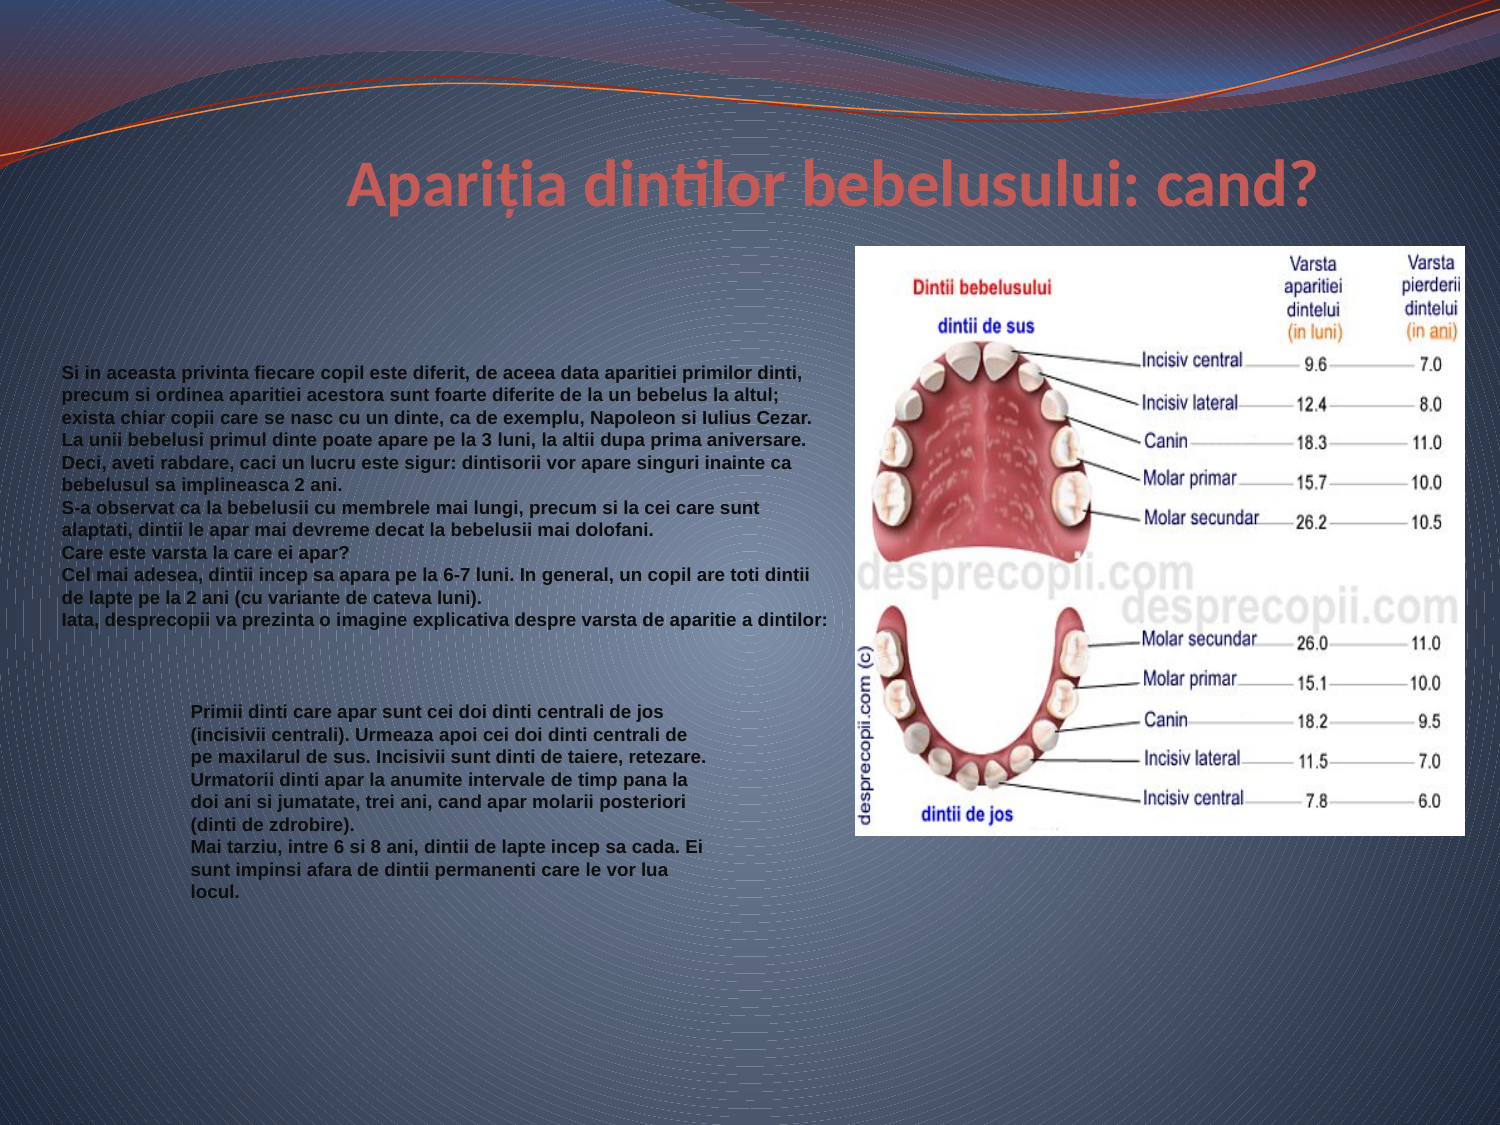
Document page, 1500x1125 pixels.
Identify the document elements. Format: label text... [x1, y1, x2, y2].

text_box Si in aceasta privinta fiecare copil este diferit, de aceea data aparitiei primilor dinti, precum si ordinea aparitiei acestora sunt foarte diferite de la un bebelus la altul; exista chiar copii care se nasc cu un dinte, ca de exemplu, Napoleon si Iulius Cezar. La unii bebelusi primul dinte poate apare pe la 3 luni, la altii dupa prima aniversare. Deci, aveti rabdare, caci un lucru este sigur: dintisorii vor apare singuri inainte ca bebelusul sa implineasca 2 ani. S-a observat ca la bebelusii cu membrele mai lungi, precum si la cei care sunt alaptati, dintii le apar mai devreme decat la bebelusii mai dolofani. Care este varsta la care ei apar? Cel mai adesea, dintii incep sa apara pe la 6-7 luni. In general, un copil are toti dintii de lapte pe la 2 ani (cu variante de cateva luni). Iata, desprecopii va prezinta o imagine explicativa despre varsta de aparitie a dintilor: [46, 353, 844, 638]
text_box Primii dinti care apar sunt cei doi dinti centrali de jos (incisivii centrali). Urmeaza apoi cei doi dinti centrali de pe maxilarul de sus. Incisivii sunt dinti de taiere, retezare. Urmatorii dinti apar la anumite intervale de timp pana la doi ani si jumatate, trei ani, cand apar molarii posteriori (dinti de zdrobire). Mai tarziu, intre 6 si 8 ani, dintii de lapte incep sa cada. Ei sunt impinsi afara de dintii permanenti care le vor lua locul. [175, 692, 727, 910]
title Apariția dintilor bebelusului: cand? [34, 0, 1324, 301]
picture [855, 245, 1466, 836]
